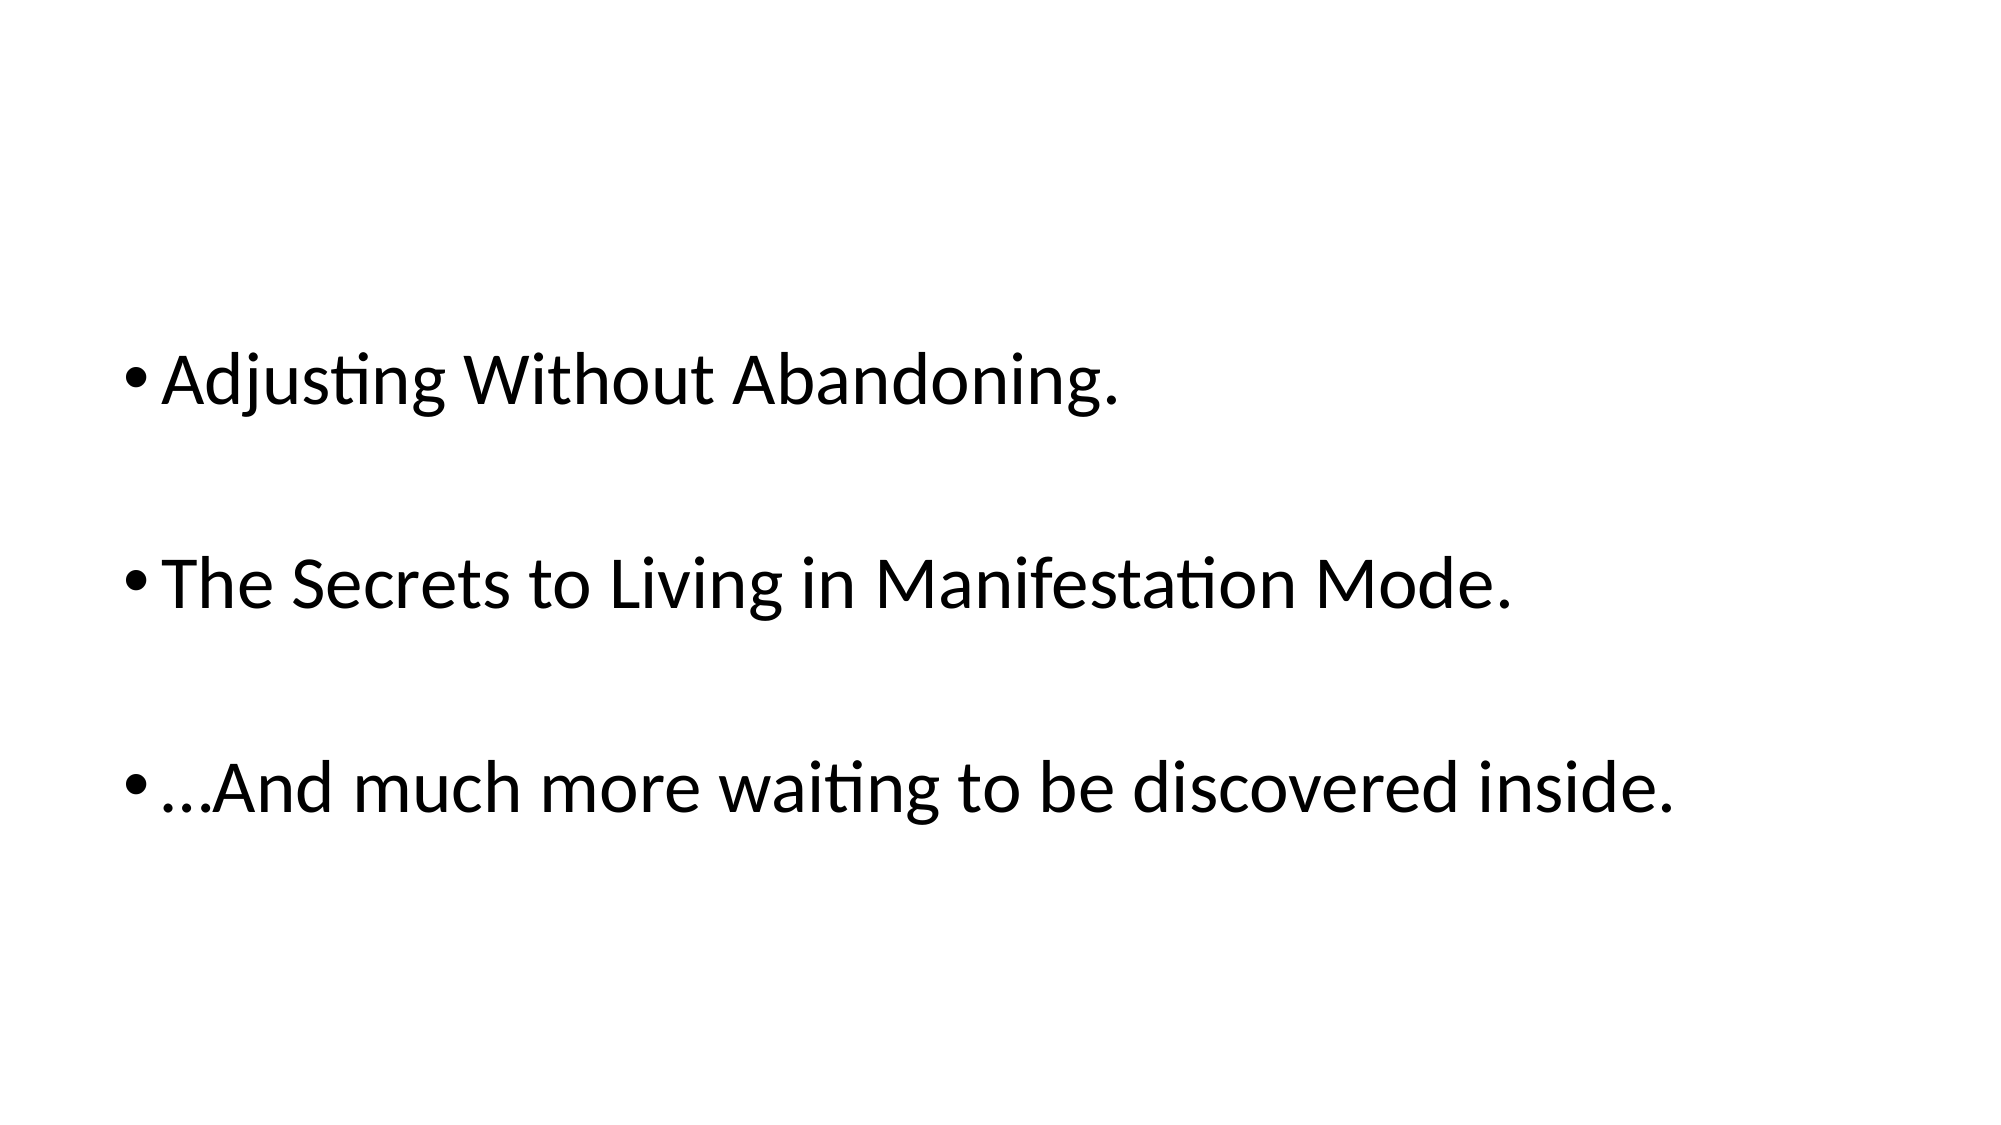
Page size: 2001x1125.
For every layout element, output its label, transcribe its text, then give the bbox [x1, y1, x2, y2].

list Adjusting Without Abandoning. The Secrets to Living in Manifestation Mode. …And much more waiting to be discovered inside. [108, 332, 1834, 903]
